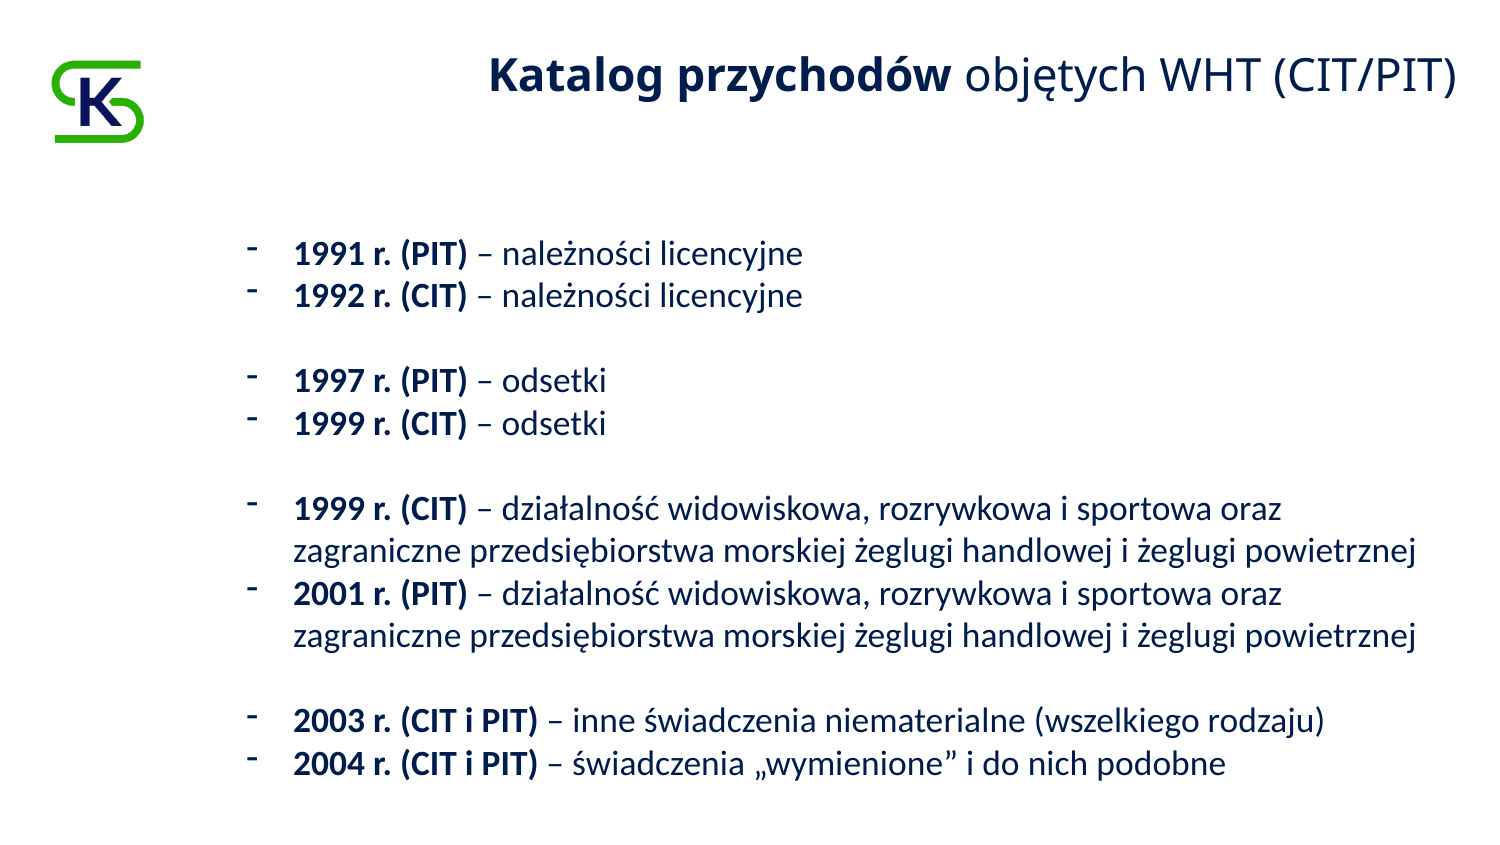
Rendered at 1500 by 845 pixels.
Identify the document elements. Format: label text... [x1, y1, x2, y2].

title Katalog przychodów objętych WHT (CIT/PIT) [487, 45, 1500, 157]
text_box 1991 r. (PIT) – należności licencyjne 1992 r. (CIT) – należności licencyjne 1997 r. (PIT) – odsetki 1999 r. (CIT) – odsetki 1999 r. (CIT) – działalność widowiskowa, rozrywkowa i sportowa oraz zagraniczne przedsiębiorstwa morskiej żeglugi handlowej i żeglugi powietrznej 2001 r. (PIT) – działalność widowiskowa, rozrywkowa i sportowa oraz zagraniczne przedsiębiorstwa morskiej żeglugi handlowej i żeglugi powietrznej 2003 r. (CIT i PIT) – inne świadczenia niematerialne (wszelkiego rodzaju) 2004 r. (CIT i PIT) – świadczenia „wymienione” i do nich podobne [231, 222, 1463, 812]
picture [49, 45, 151, 145]
